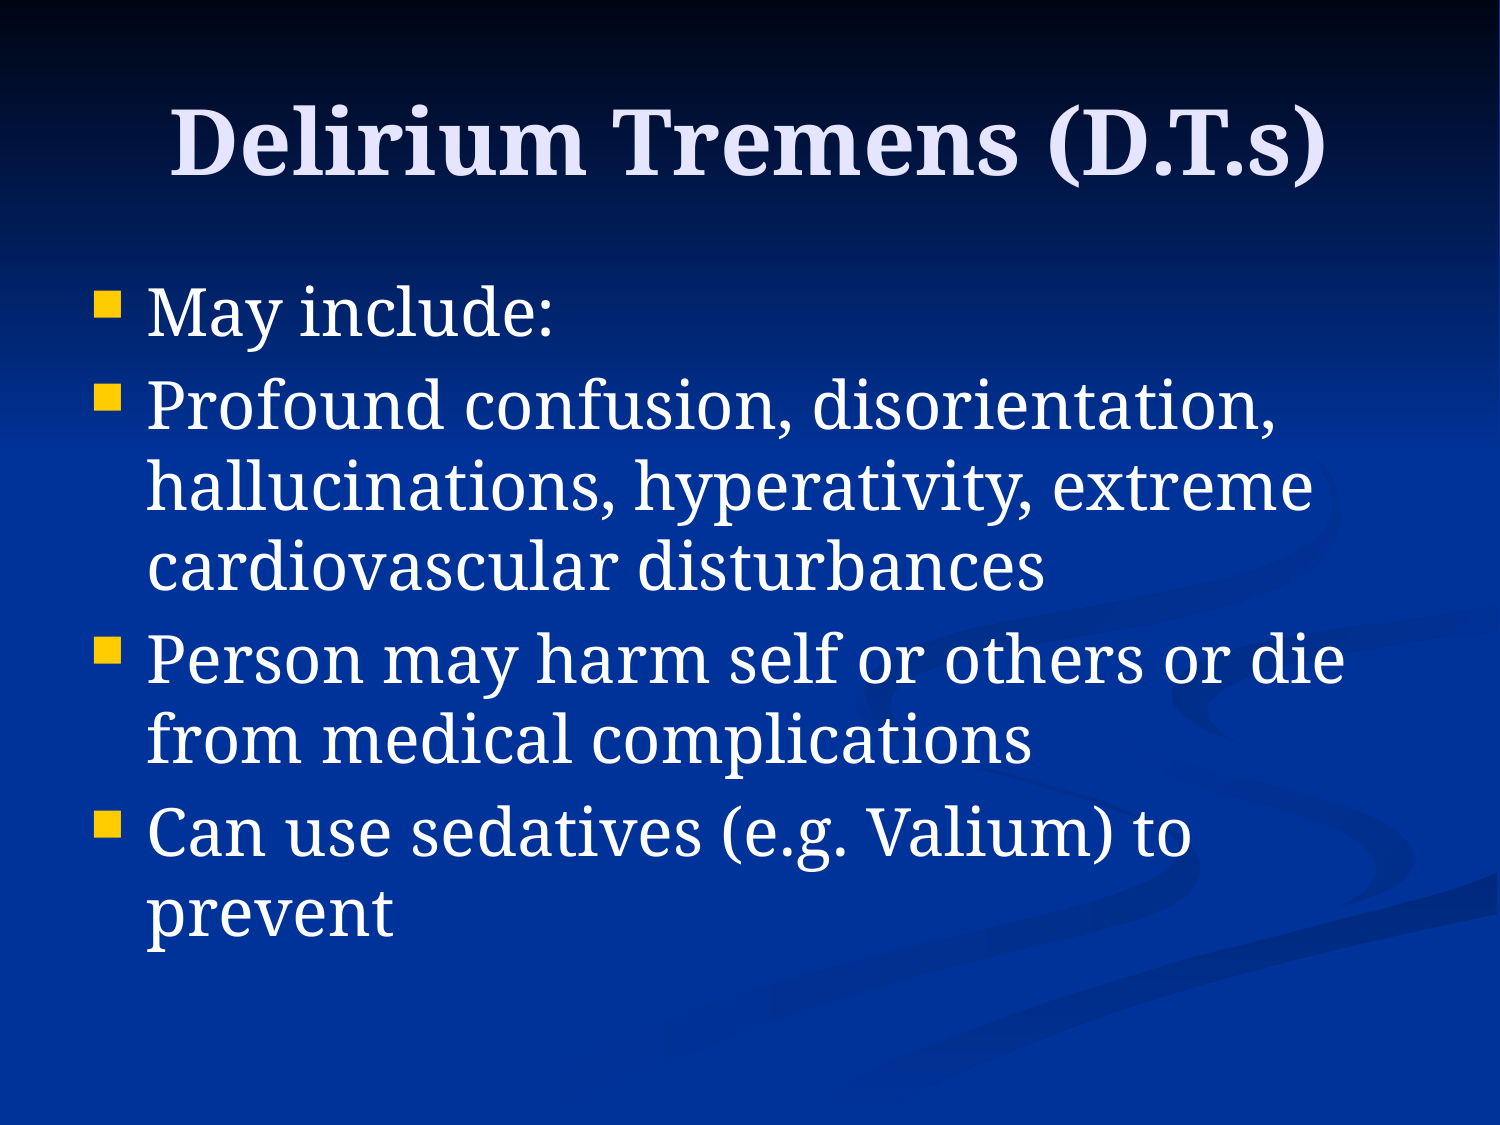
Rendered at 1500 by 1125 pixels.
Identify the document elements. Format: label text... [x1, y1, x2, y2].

list May include: Profound confusion, disorientation, hallucinations, hyperativity, extreme cardiovascular disturbances Person may harm self or others or die from medical complications Can use sedatives (e.g. Valium) to prevent [74, 262, 1426, 1006]
title Delirium Tremens (D.T.s) [74, 44, 1426, 233]
